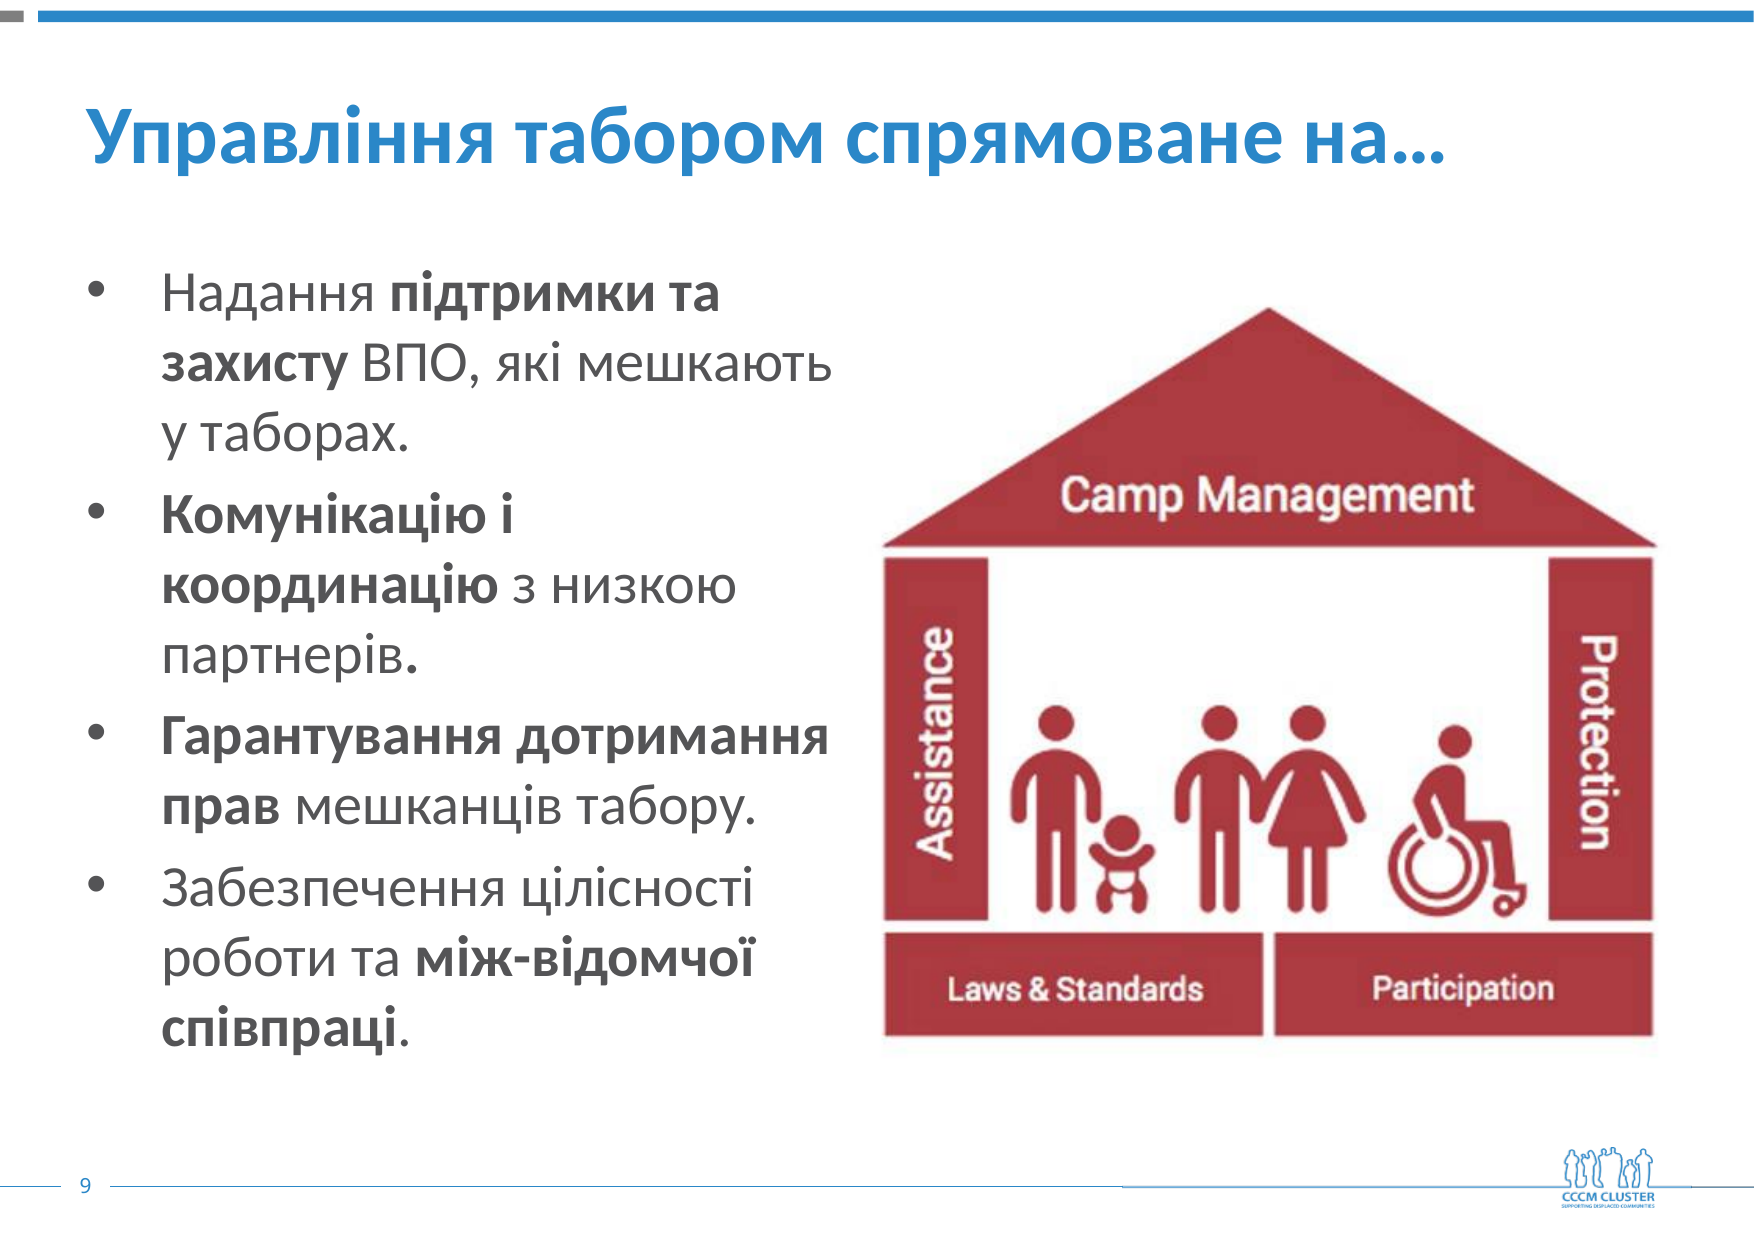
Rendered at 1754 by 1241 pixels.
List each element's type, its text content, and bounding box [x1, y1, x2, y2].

picture [0, 1147, 73, 1209]
picture [857, 233, 1715, 1098]
text_box Надання підтримки та захисту ВПО, які мешкають у таборах. Комунікацію і координацію з низкою партнерів. Гарантування дотримання прав мешканців табору. Забезпечення цілісності роботи та між-відомчої співпраці. [71, 245, 864, 1175]
picture [98, 1147, 1754, 1209]
text_box Управління табором спрямоване на… [71, 73, 1692, 204]
